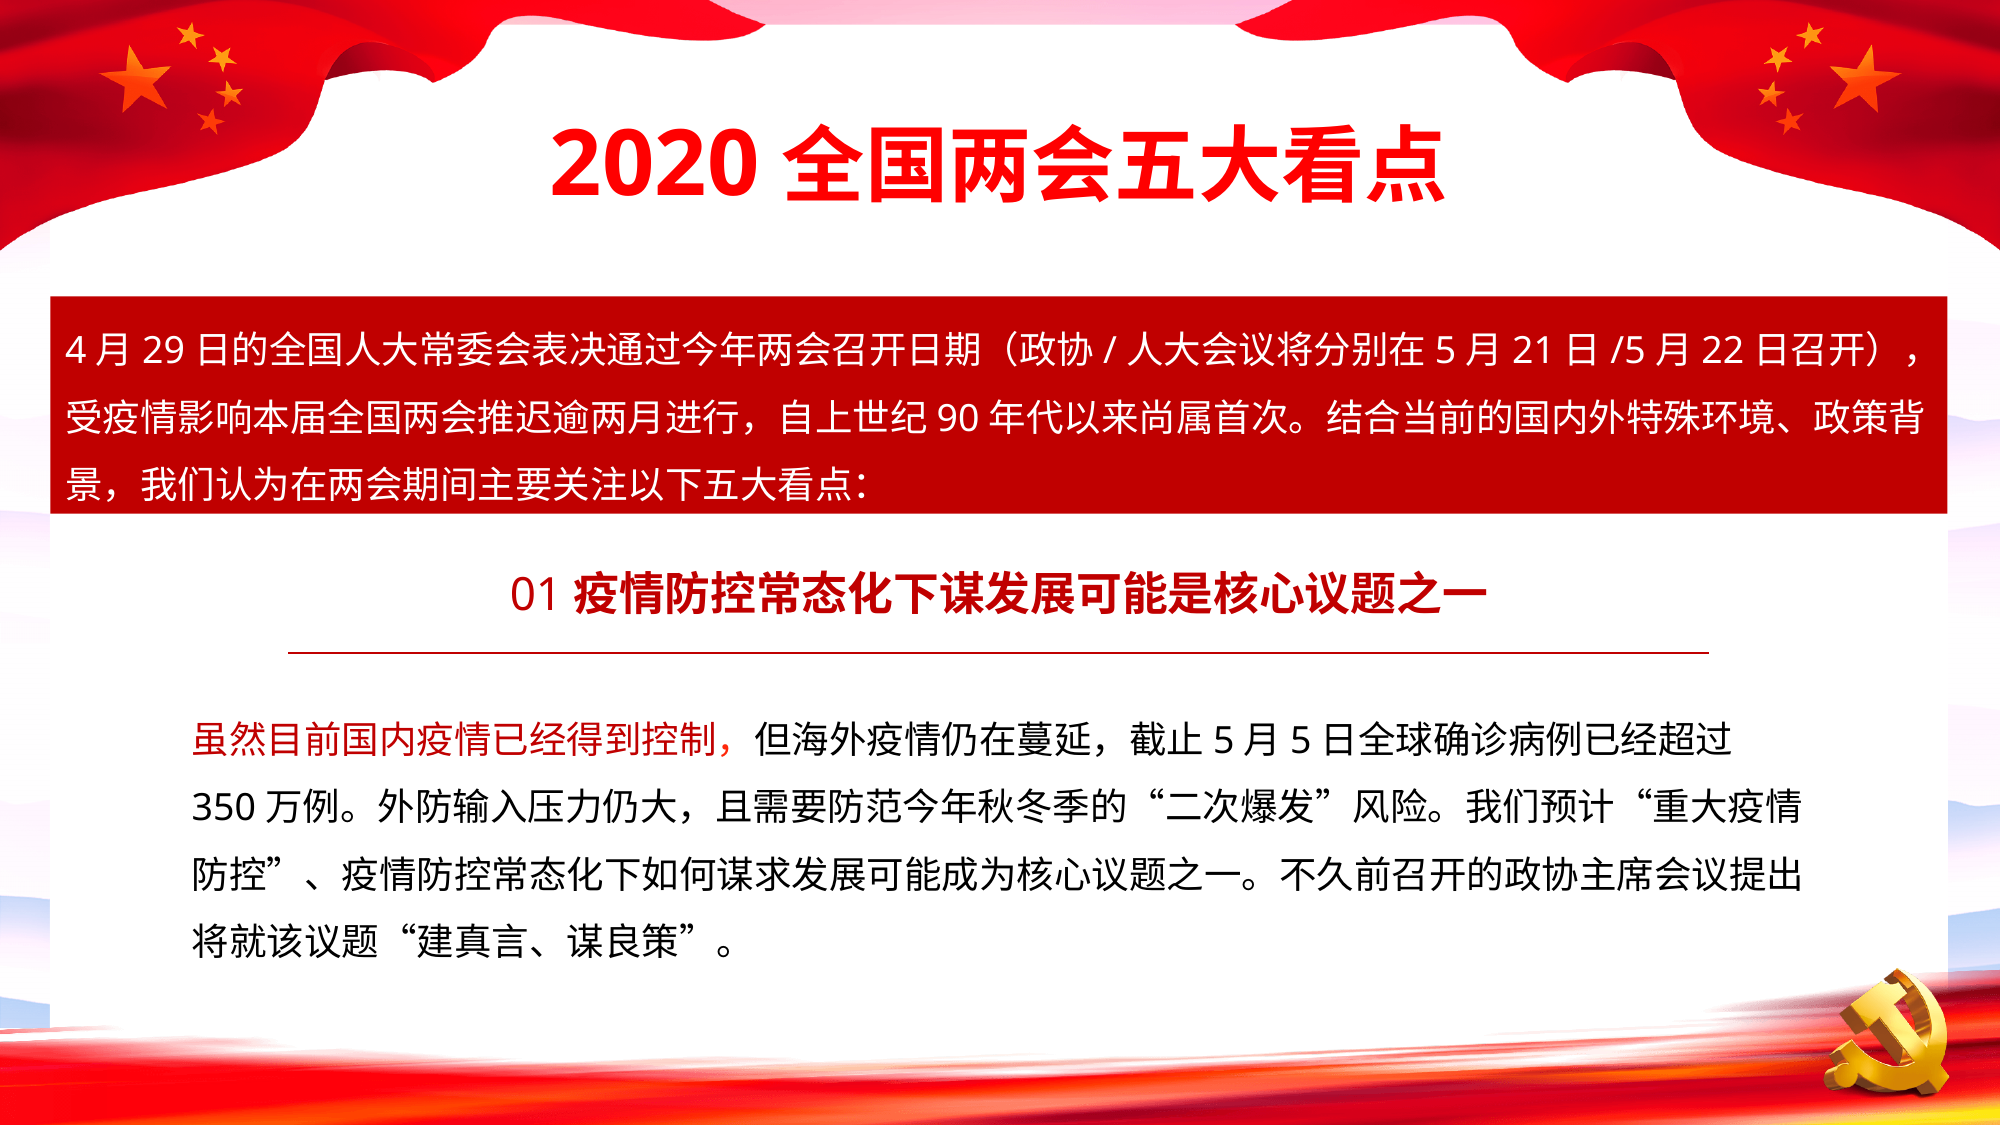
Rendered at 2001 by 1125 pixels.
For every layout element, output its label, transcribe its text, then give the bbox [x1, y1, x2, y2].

text_box 4月29日的全国人大常委会表决通过今年两会召开日期（政协/人大会议将分别在5月21日/5月22日召开），受疫情影响本届全国两会推迟逾两月进行，自上世纪90年代以来尚属首次。结合当前的国内外特殊环境、政策背景，我们认为在两会期间主要关注以下五大看点： [50, 296, 1948, 514]
text_box 01疫情防控常态化下谋发展可能是核心议题之一 [495, 557, 1503, 627]
picture [0, 0, 2000, 1125]
text_box 虽然目前国内疫情已经得到控制，但海外疫情仍在蔓延，截止5月5日全球确诊病例已经超过350万例。外防输入压力仍大，且需要防范今年秋冬季的“二次爆发”风险。我们预计“重大疫情防控”、疫情防控常态化下如何谋求发展可能成为核心议题之一。不久前召开的政协主席会议提出将就该议题“建真言、谋良策”。 [176, 685, 1821, 971]
